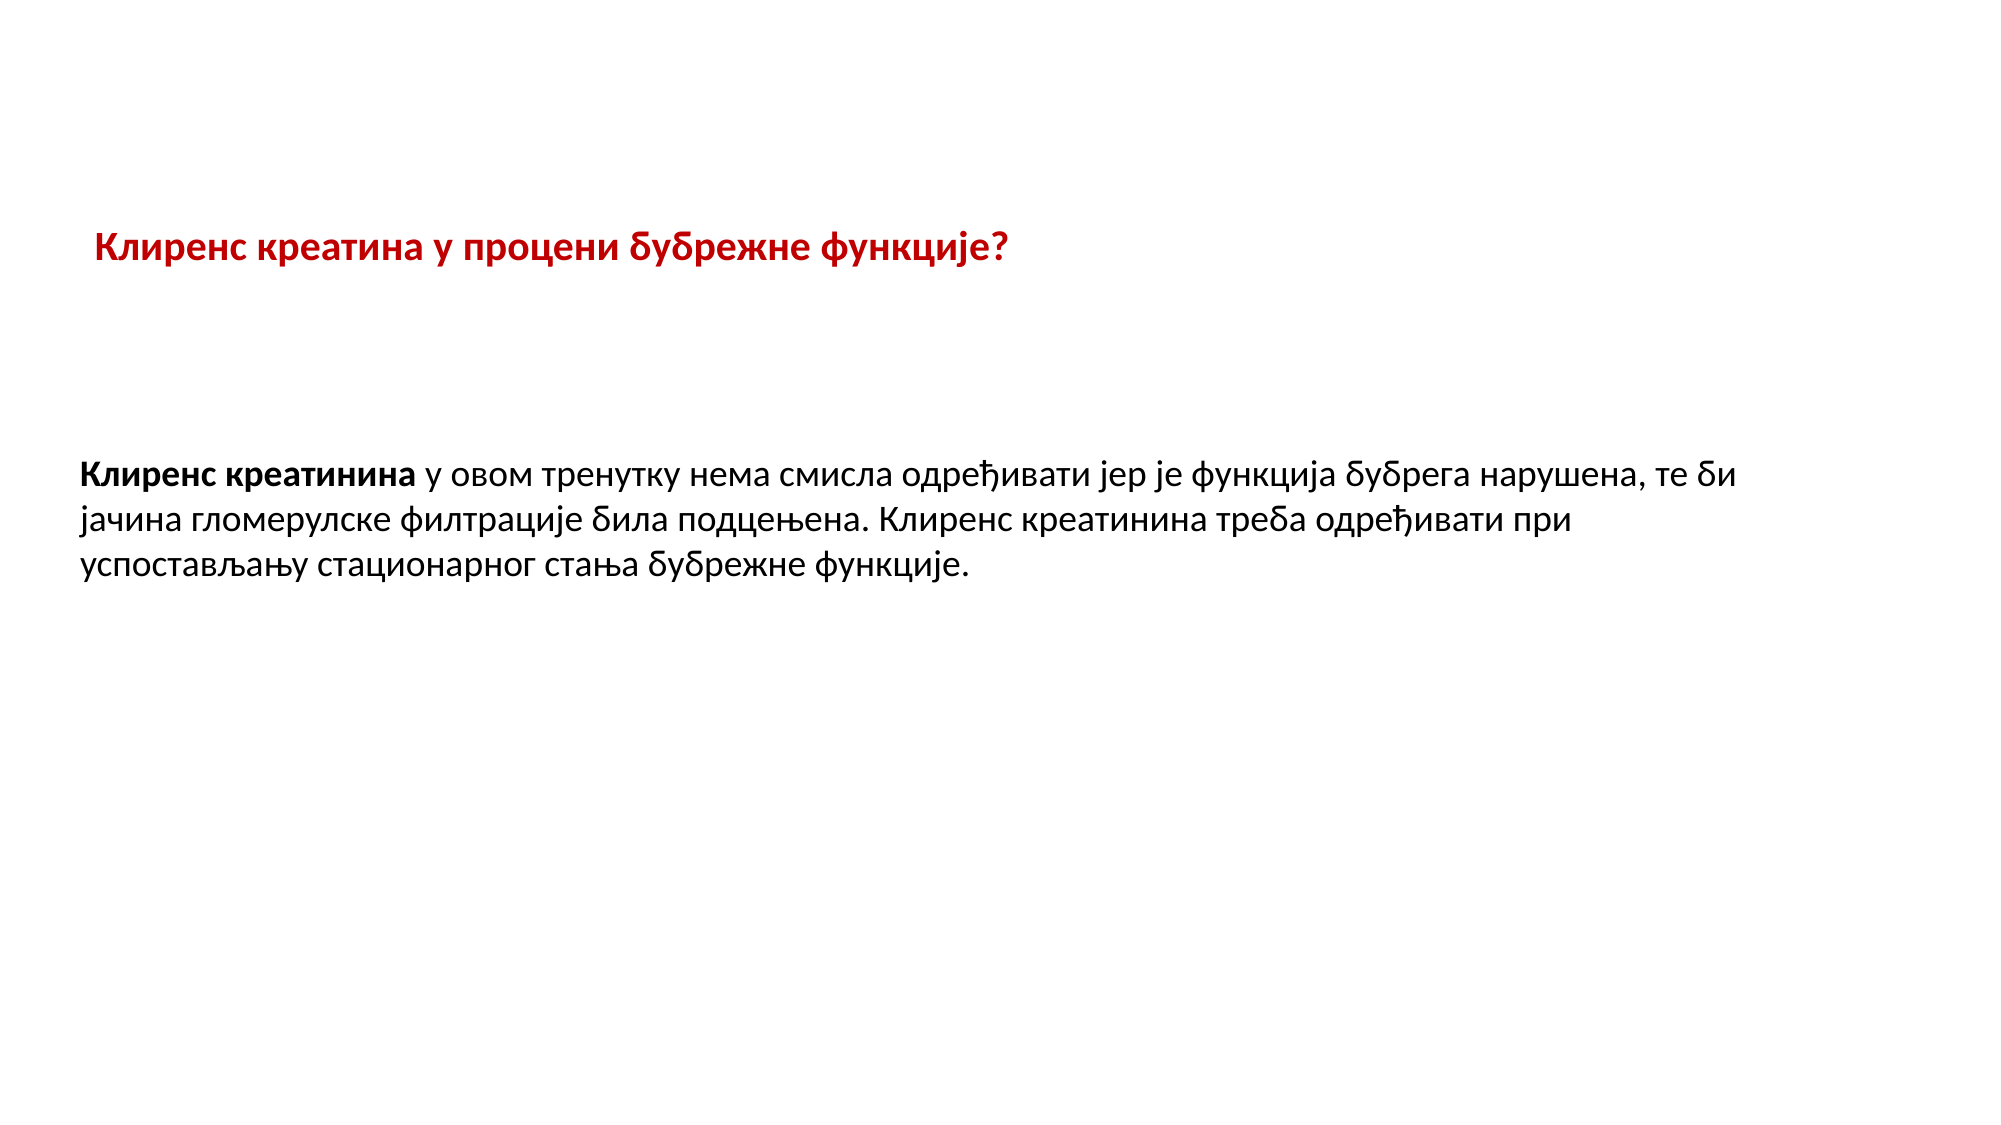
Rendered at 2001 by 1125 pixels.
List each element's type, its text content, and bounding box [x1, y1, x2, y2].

text_box Клиренс креатинина у овом тренутку нема смисла одређивати јер је функција бубрега нарушена, те би јачина гломерулске филтрације била подцењена. Клиренс креатинина треба одређивати при успостављању стационарног стања бубрежне функције. [65, 441, 1761, 591]
text_box Клиренс креатина у процени бубрежне функције? [80, 210, 1025, 276]
